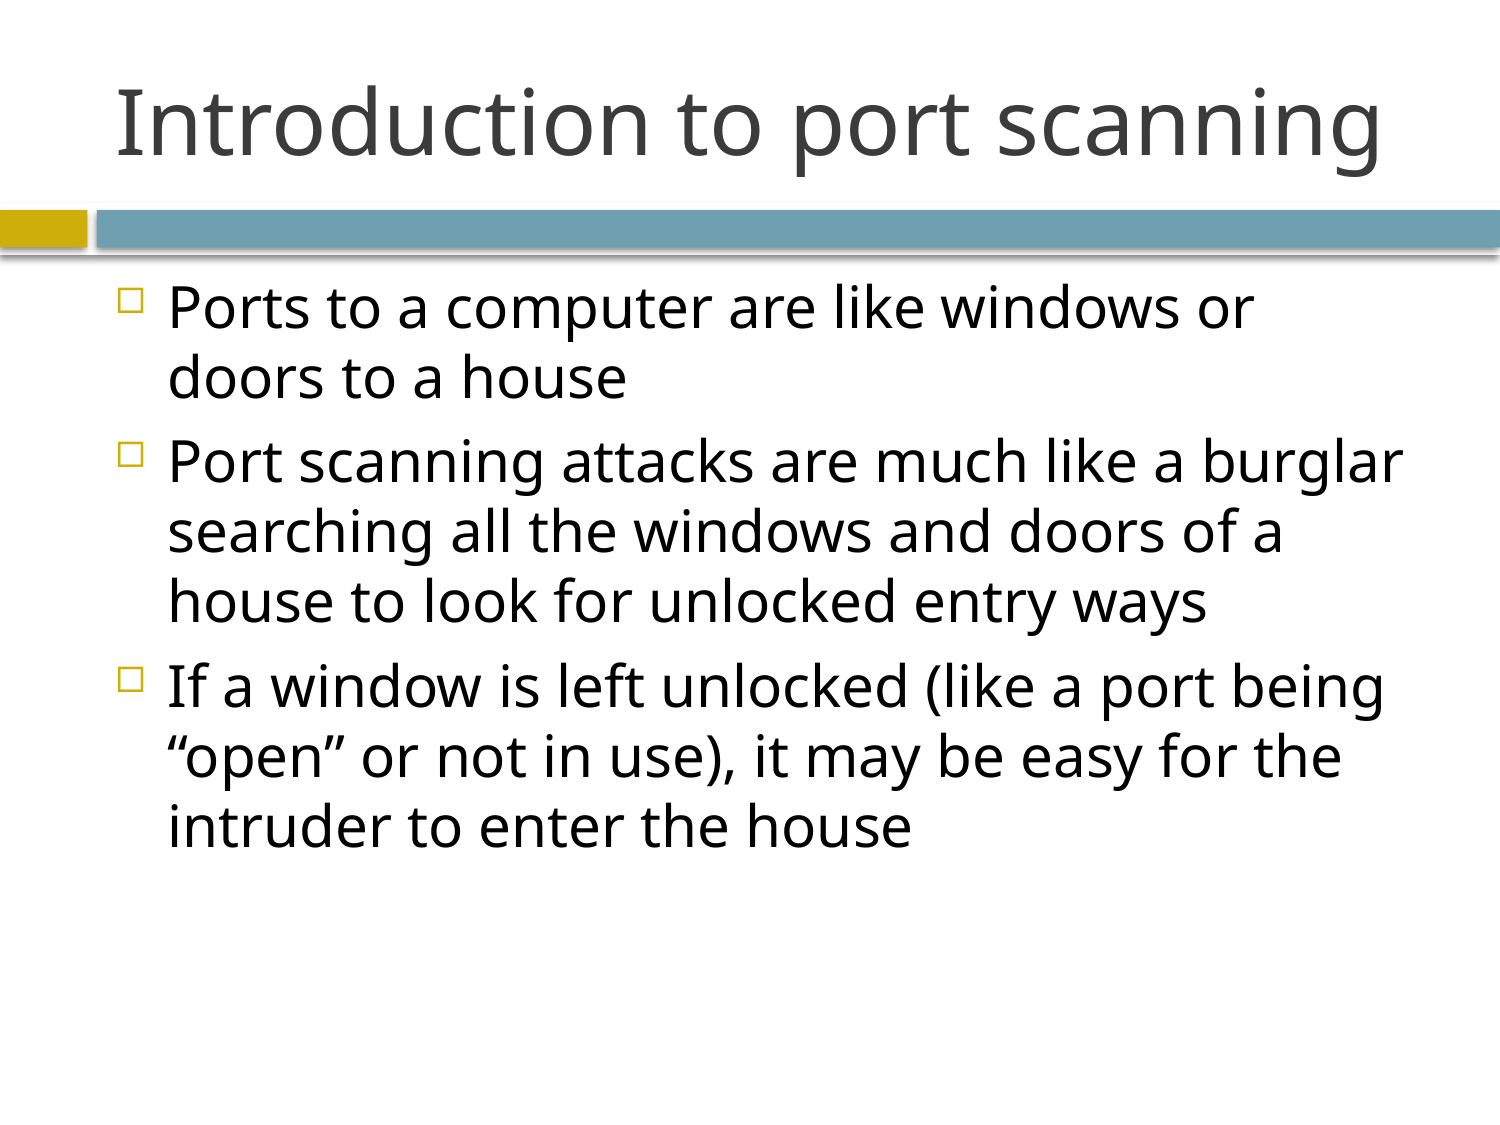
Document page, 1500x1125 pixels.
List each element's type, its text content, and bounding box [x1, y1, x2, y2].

list Ports to a computer are like windows or doors to a house Port scanning attacks are much like a burglar searching all the windows and doors of a house to look for unlocked entry ways If a window is left unlocked (like a port being “open” or not in use), it may be easy for the intruder to enter the house [100, 262, 1438, 1005]
title Introduction to port scanning [100, 37, 1438, 200]
